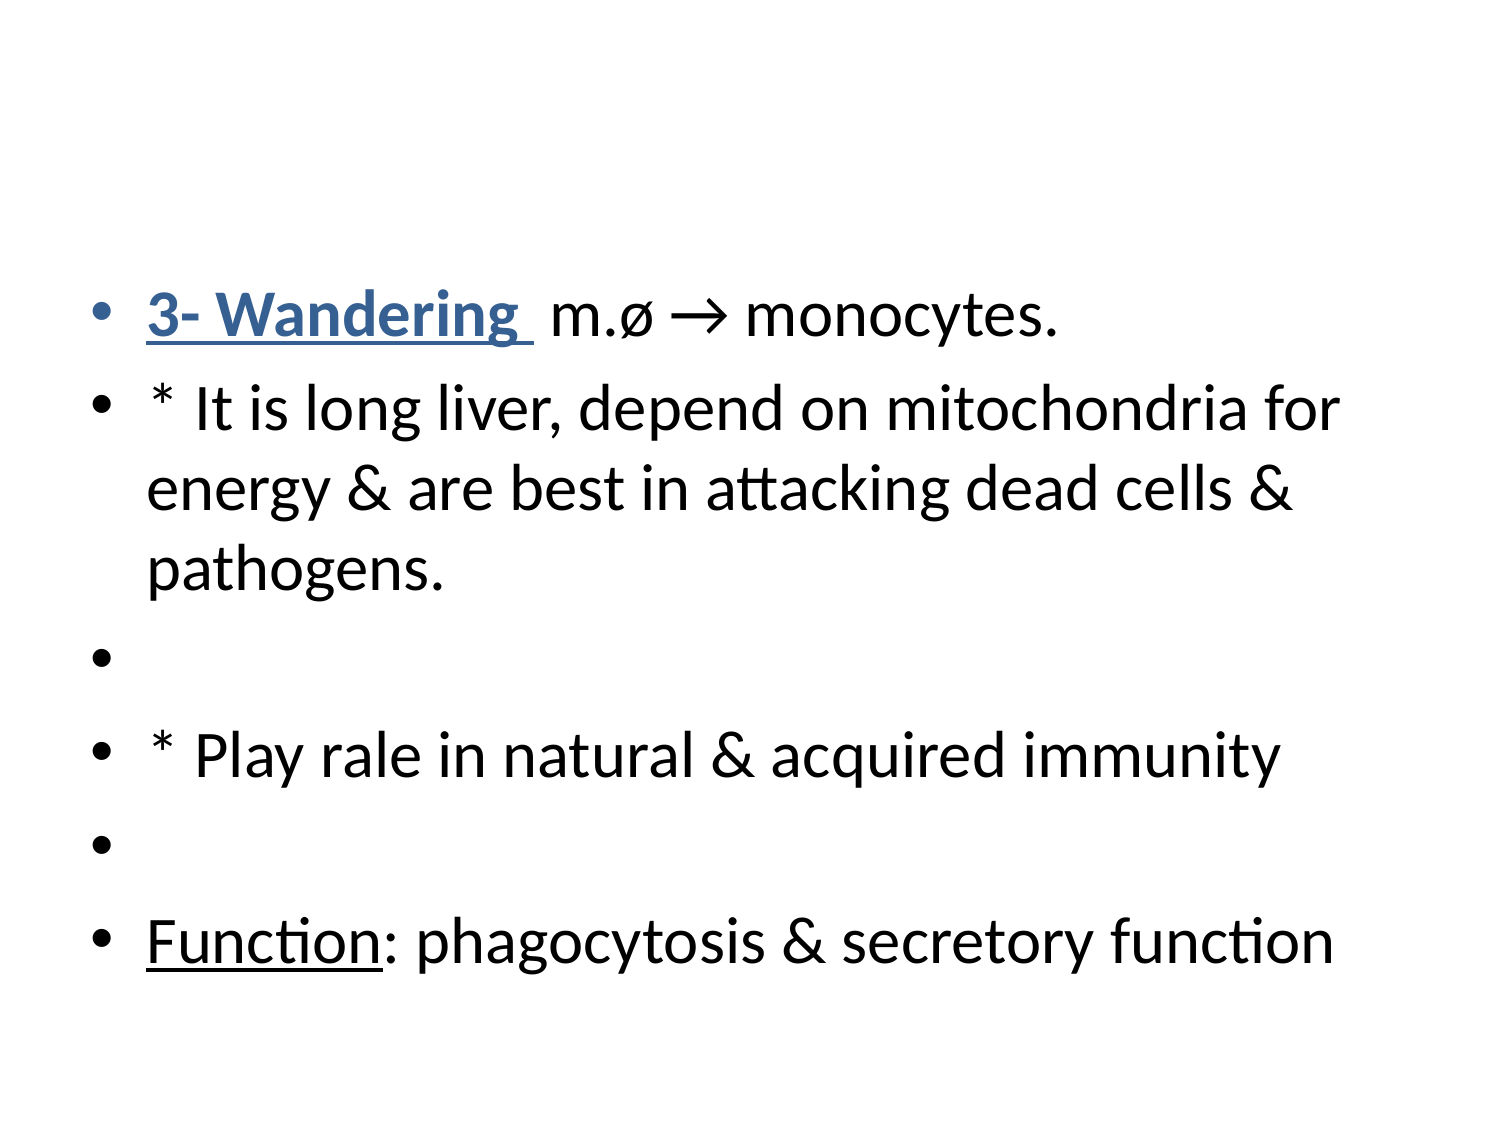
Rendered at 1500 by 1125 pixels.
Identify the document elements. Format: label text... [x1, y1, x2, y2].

list 3- Wandering m.ø → monocytes. * It is long liver, depend on mitochondria for energy & are best in attacking dead cells & pathogens. * Play rale in natural & acquired immunity Function: phagocytosis & secretory function [75, 262, 1425, 1005]
